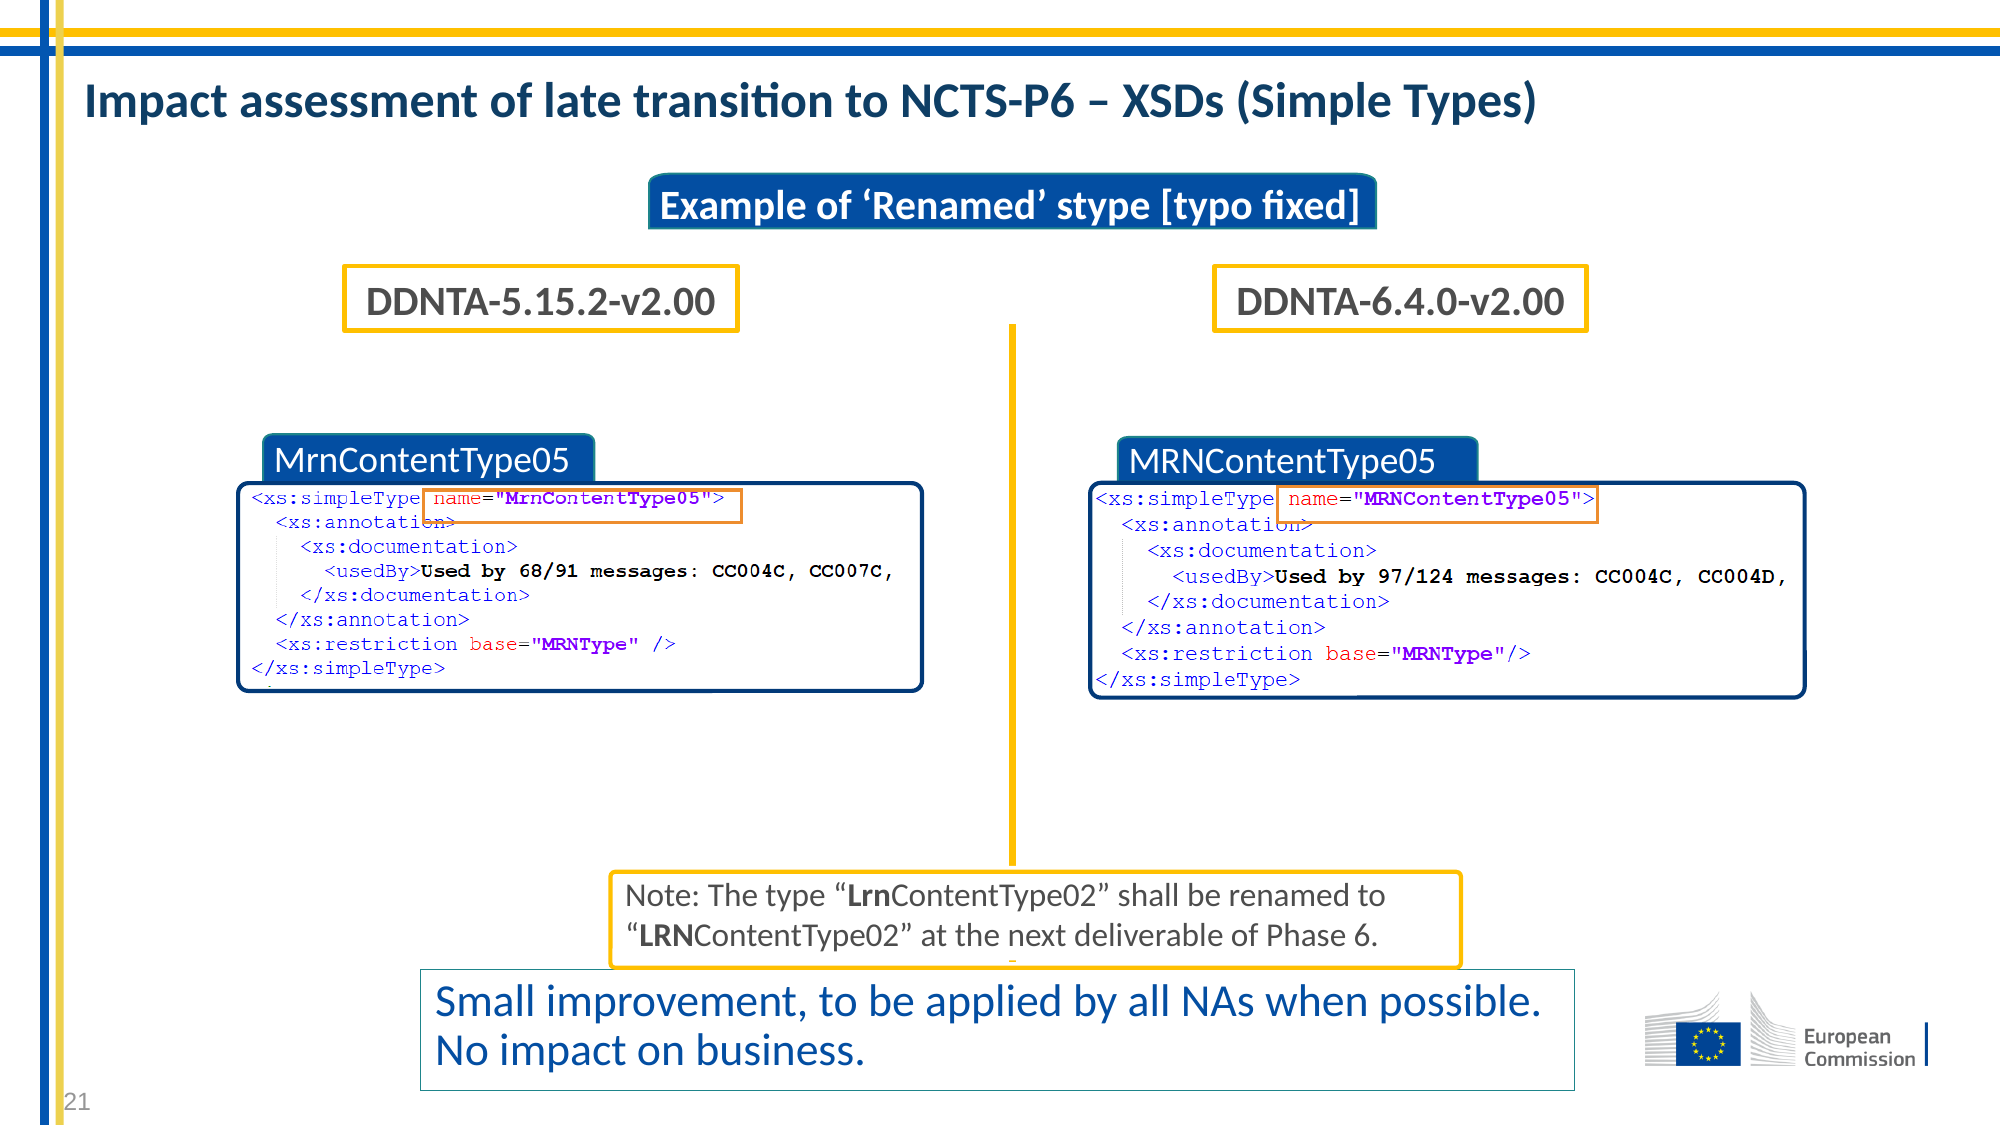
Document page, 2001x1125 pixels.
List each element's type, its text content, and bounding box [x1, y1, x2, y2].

text_box [49, 46, 55, 56]
text_box [40, 0, 49, 1125]
text_box Impact assessment of late transition to NCTS-P6 – XSDs (Simple Types) [69, 60, 1587, 135]
text_box [55, 0, 64, 1070]
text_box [1090, 436, 1805, 698]
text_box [235, 434, 923, 691]
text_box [610, 865, 1575, 968]
text_box [0, 46, 40, 56]
text_box [64, 28, 2000, 37]
text_box [49, 28, 55, 37]
text_box Small improvement, to be applied by all NAs when possible. No impact on business. [420, 969, 1575, 1091]
text_box DDNTA-6.4.0-v2.00 [1214, 266, 1587, 331]
slide_number 21 [48, 1070, 499, 1125]
text_box [0, 28, 40, 37]
text_box DDNTA-5.15.2-v2.00 [344, 266, 738, 331]
text_box Example of ‘Renamed’ stype [typo fixed] [648, 172, 1378, 230]
picture [1645, 991, 1928, 1066]
text_box [64, 46, 2000, 56]
